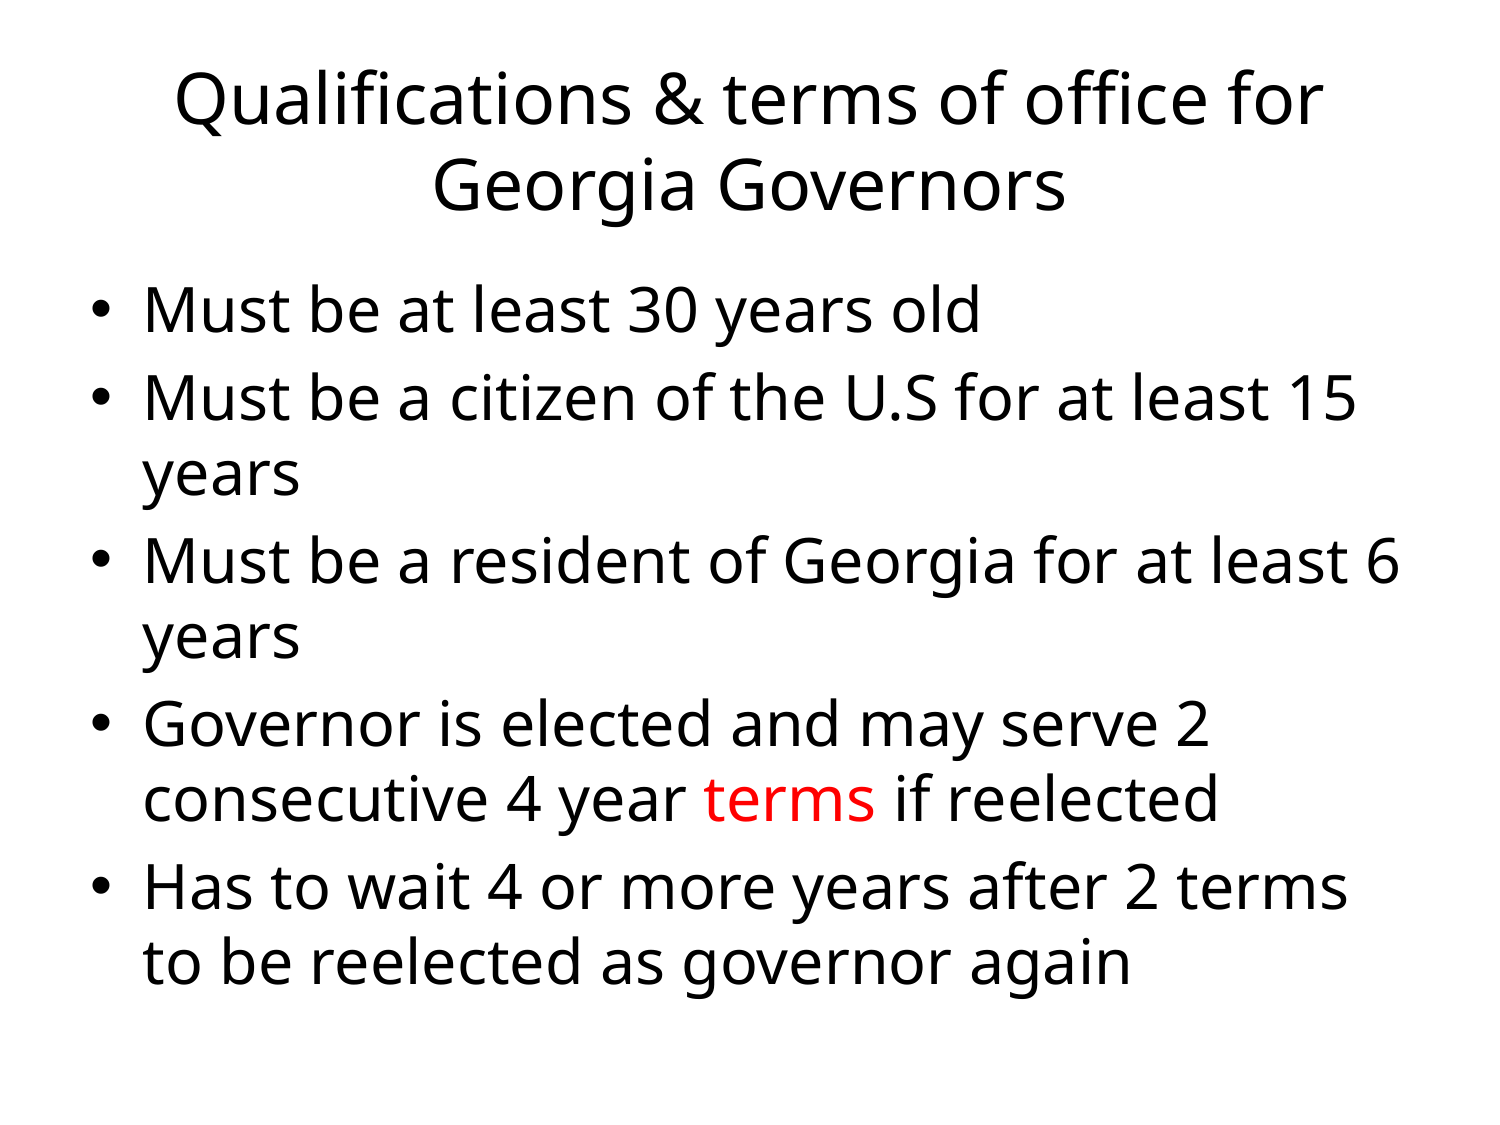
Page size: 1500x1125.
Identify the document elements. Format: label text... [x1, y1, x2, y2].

list Must be at least 30 years old Must be a citizen of the U.S for at least 15 years Must be a resident of Georgia for at least 6 years Governor is elected and may serve 2 consecutive 4 year terms if reelected Has to wait 4 or more years after 2 terms to be reelected as governor again [75, 262, 1425, 1005]
title Qualifications & terms of office for Georgia Governors [75, 45, 1425, 233]
